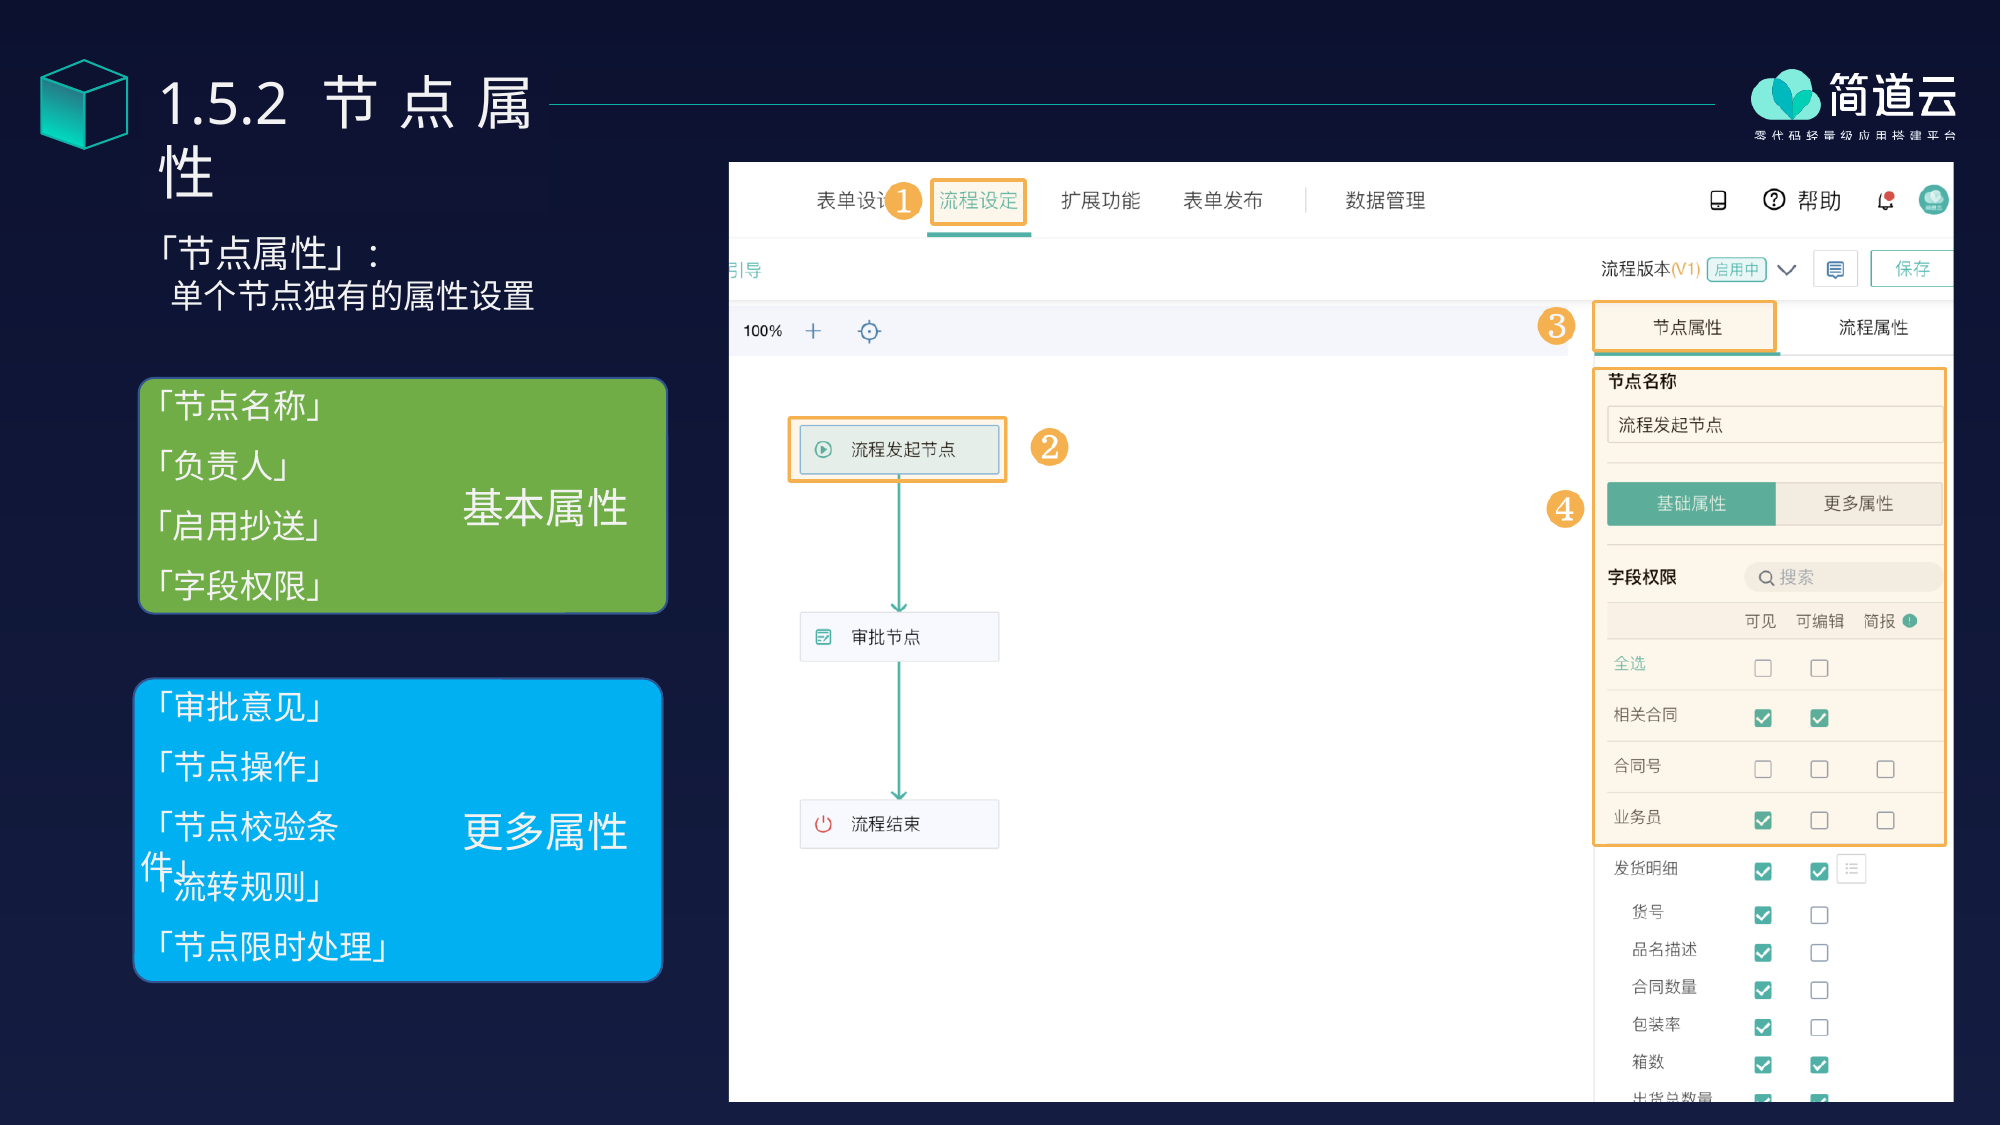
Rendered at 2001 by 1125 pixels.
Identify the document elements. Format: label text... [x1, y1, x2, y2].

text_box 1.5.2节点属性 [142, 58, 550, 214]
text_box 「节点限时处理」 [125, 918, 525, 974]
text_box [137, 376, 669, 615]
text_box 「启用抄送」 [124, 498, 452, 553]
text_box 「审批意见」 [125, 678, 394, 734]
text_box 「流转规则」 [125, 858, 448, 914]
text_box 「节点属性」： 单个节点独有的属性设置 [125, 222, 621, 323]
text_box 更多属性 [447, 798, 663, 864]
text_box 「节点操作」 [125, 738, 394, 794]
text_box 「字段权限」 [125, 558, 475, 613]
text_box [132, 677, 664, 984]
text_box 「节点名称」 [125, 377, 475, 433]
text_box 「节点校验条件」 [125, 798, 394, 858]
text_box 「负责人」 [125, 438, 475, 493]
picture [728, 162, 1954, 1103]
text_box 基本属性 [447, 474, 663, 540]
